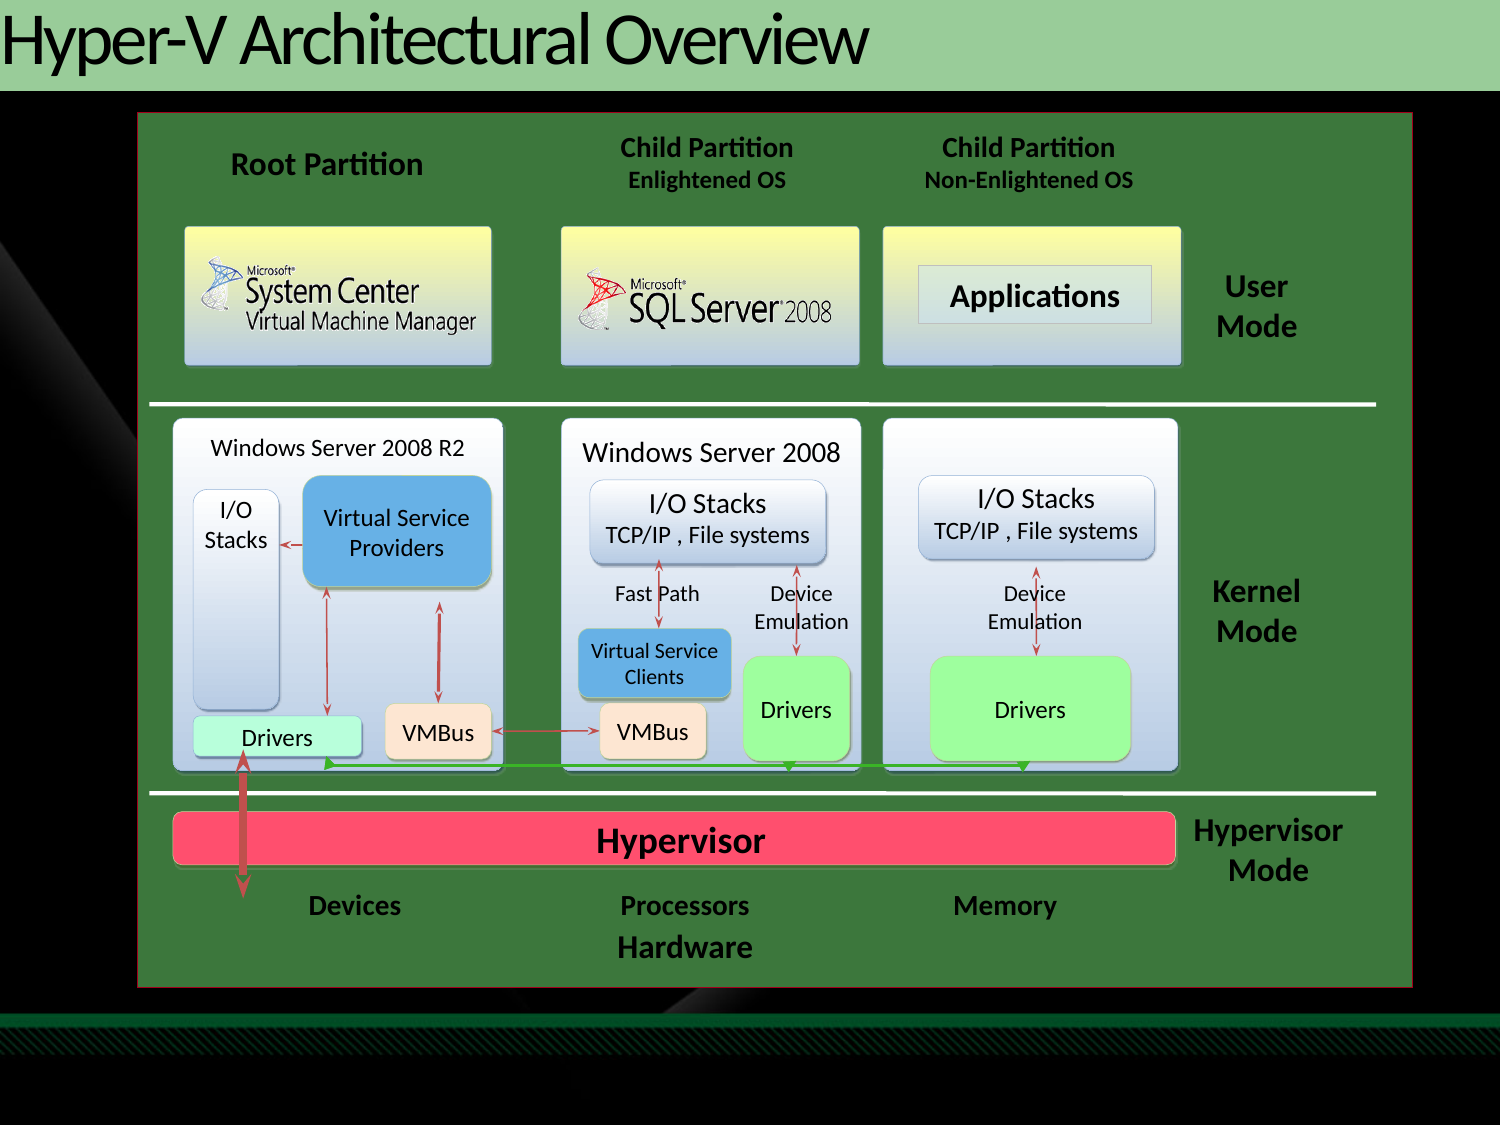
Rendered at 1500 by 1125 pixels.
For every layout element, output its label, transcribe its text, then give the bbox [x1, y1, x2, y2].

title Hyper-V Architectural Overview [0, 0, 1500, 91]
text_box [137, 112, 1413, 988]
picture [0, 91, 1500, 1125]
